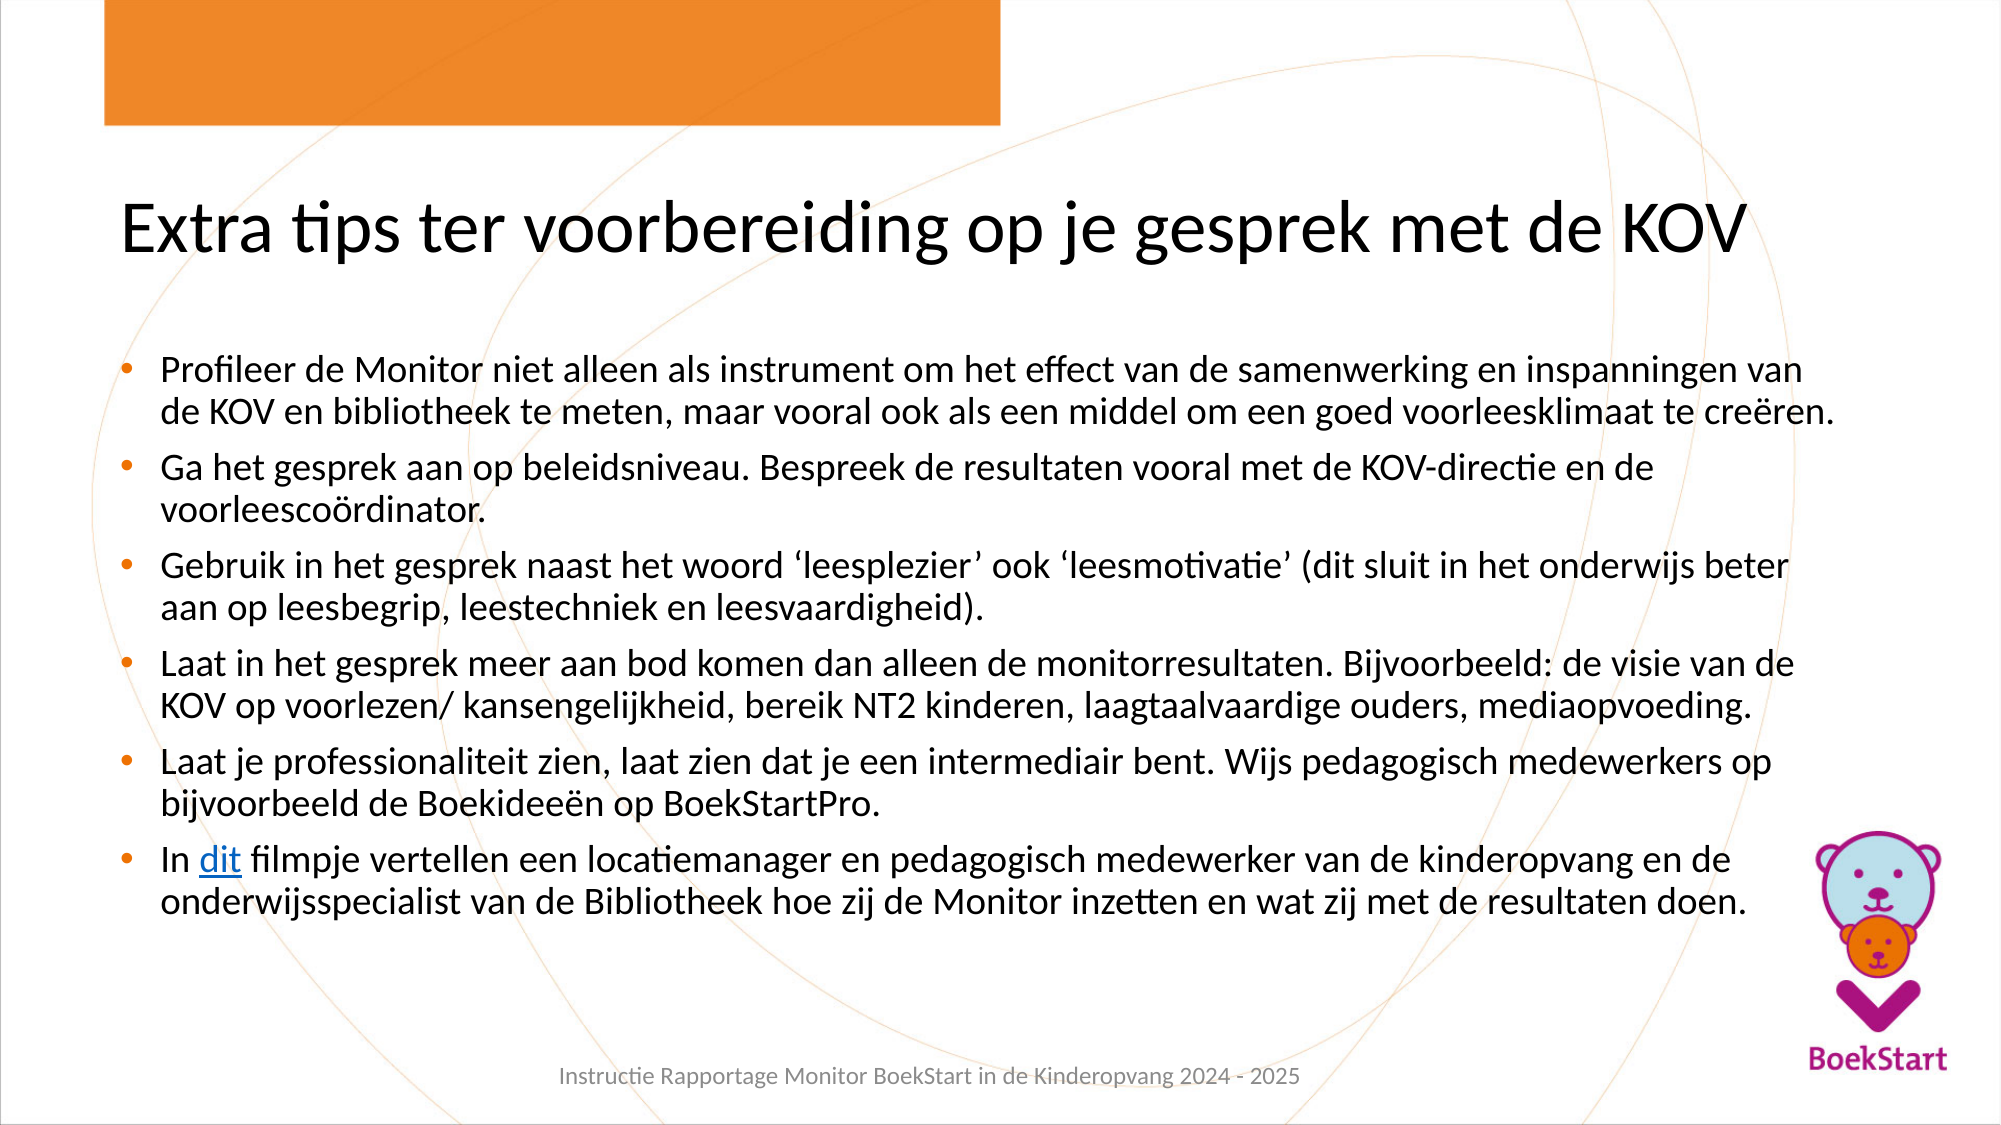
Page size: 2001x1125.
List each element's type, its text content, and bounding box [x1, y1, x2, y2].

list Profileer de Monitor niet alleen als instrument om het effect van de samenwerking en inspanningen van de KOV en bibliotheek te meten, maar vooral ook als een middel om een goed voorleesklimaat te creëren. Ga het gesprek aan op beleidsniveau. Bespreek de resultaten vooral met de KOV-directie en de voorleescoördinator. Gebruik in het gesprek naast het woord ‘leesplezier’ ook ‘leesmotivatie’ (dit sluit in het onderwijs beter aan op leesbegrip, leestechniek en leesvaardigheid). Laat in het gesprek meer aan bod komen dan alleen de monitorresultaten. Bijvoorbeeld: de visie van de KOV op voorlezen/ kansengelijkheid, bereik NT2 kinderen, laagtaalvaardige ouders, mediaopvoeding. Laat je professionaliteit zien, laat zien dat je een intermediair bent. Wijs pedagogisch medewerkers op bijvoorbeeld de Boekideeën op BoekStartPro. In dit filmpje vertellen een locatiemanager en pedagogisch medewerker van de kinderopvang en de onderwijsspecialist van de Bibliotheek hoe zij de Monitor inzetten en wat zij met de resultaten doen. [105, 341, 1863, 966]
footer Instructie Rapportage Monitor BoekStart in de Kinderopvang 2024 - 2025 [486, 1044, 1386, 1105]
picture [0, 0, 2001, 1125]
title Extra tips ter voorbereiding op je gesprek met de KOV [105, 158, 1863, 297]
